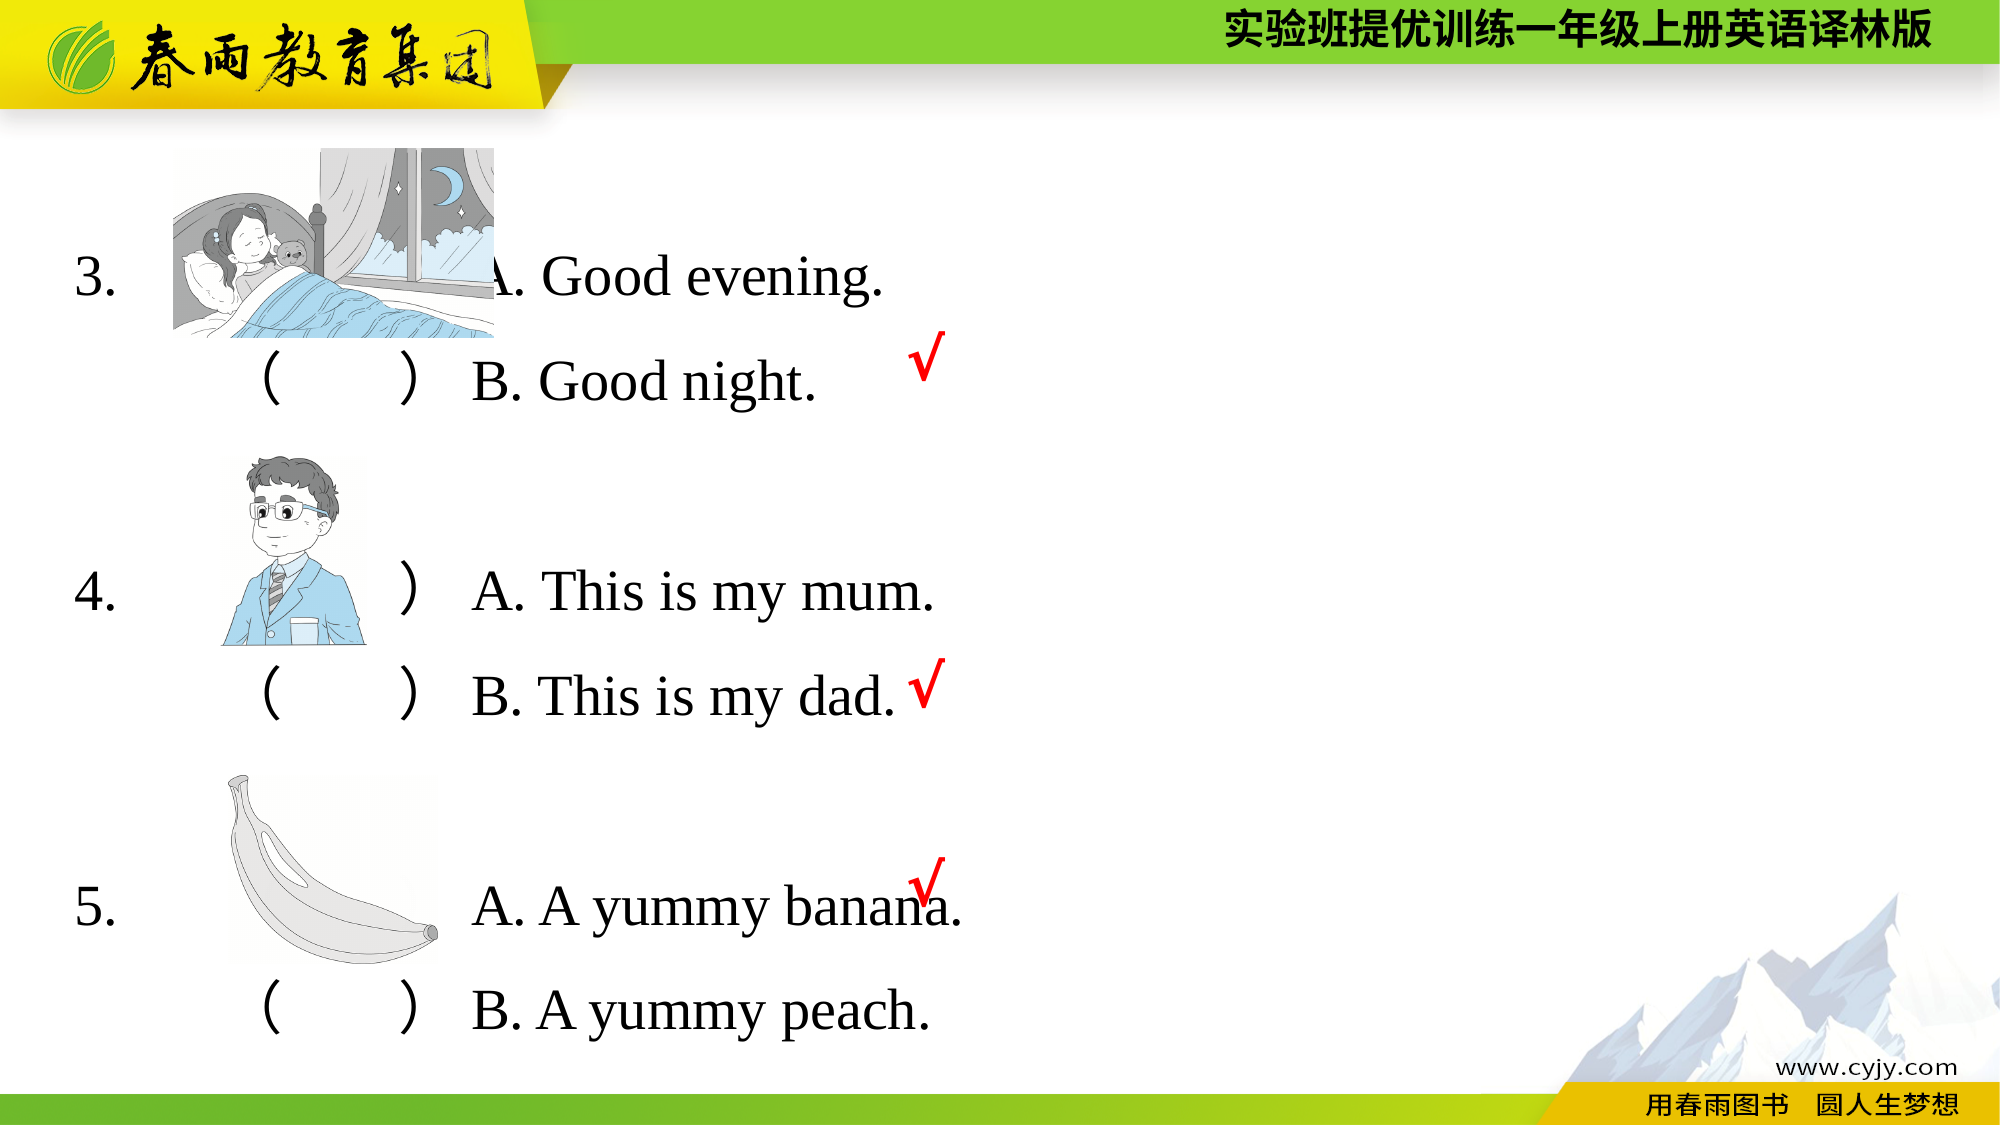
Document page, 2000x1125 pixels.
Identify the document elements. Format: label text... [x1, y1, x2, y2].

picture [0, 0, 2000, 1125]
text_box √ [892, 841, 961, 926]
text_box √ [892, 314, 961, 400]
text_box √ [892, 642, 961, 727]
list 3. （ ）A. Good evening. （ ）B. Good night. 4. （ ）A. This is my mum. （ ）B. This is my dad. 5. （ ）A. A yummy banana. （ ）B. A yummy peach. [59, 194, 1944, 1058]
